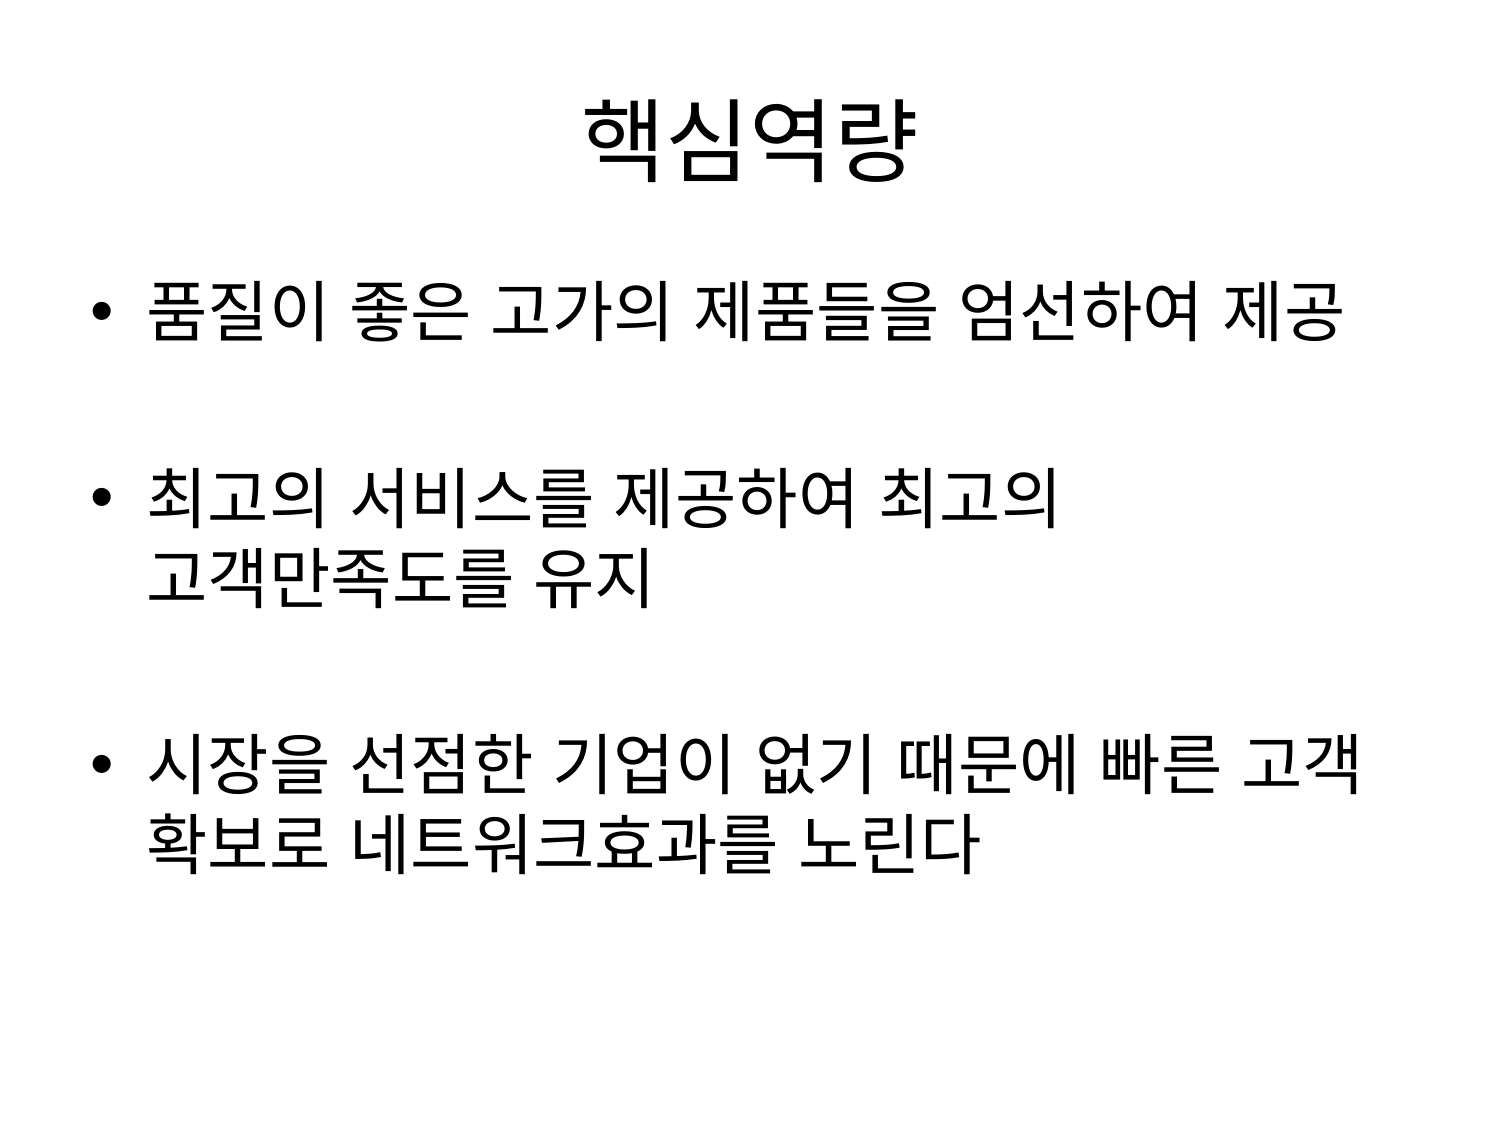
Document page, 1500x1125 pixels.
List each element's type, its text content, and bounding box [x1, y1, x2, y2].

title 핵심역량 [75, 45, 1425, 233]
list 품질이 좋은 고가의 제품들을 엄선하여 제공 최고의 서비스를 제공하여 최고의 고객만족도를 유지 시장을 선점한 기업이 없기 때문에 빠른 고객 확보로 네트워크효과를 노린다 [75, 262, 1425, 1005]
